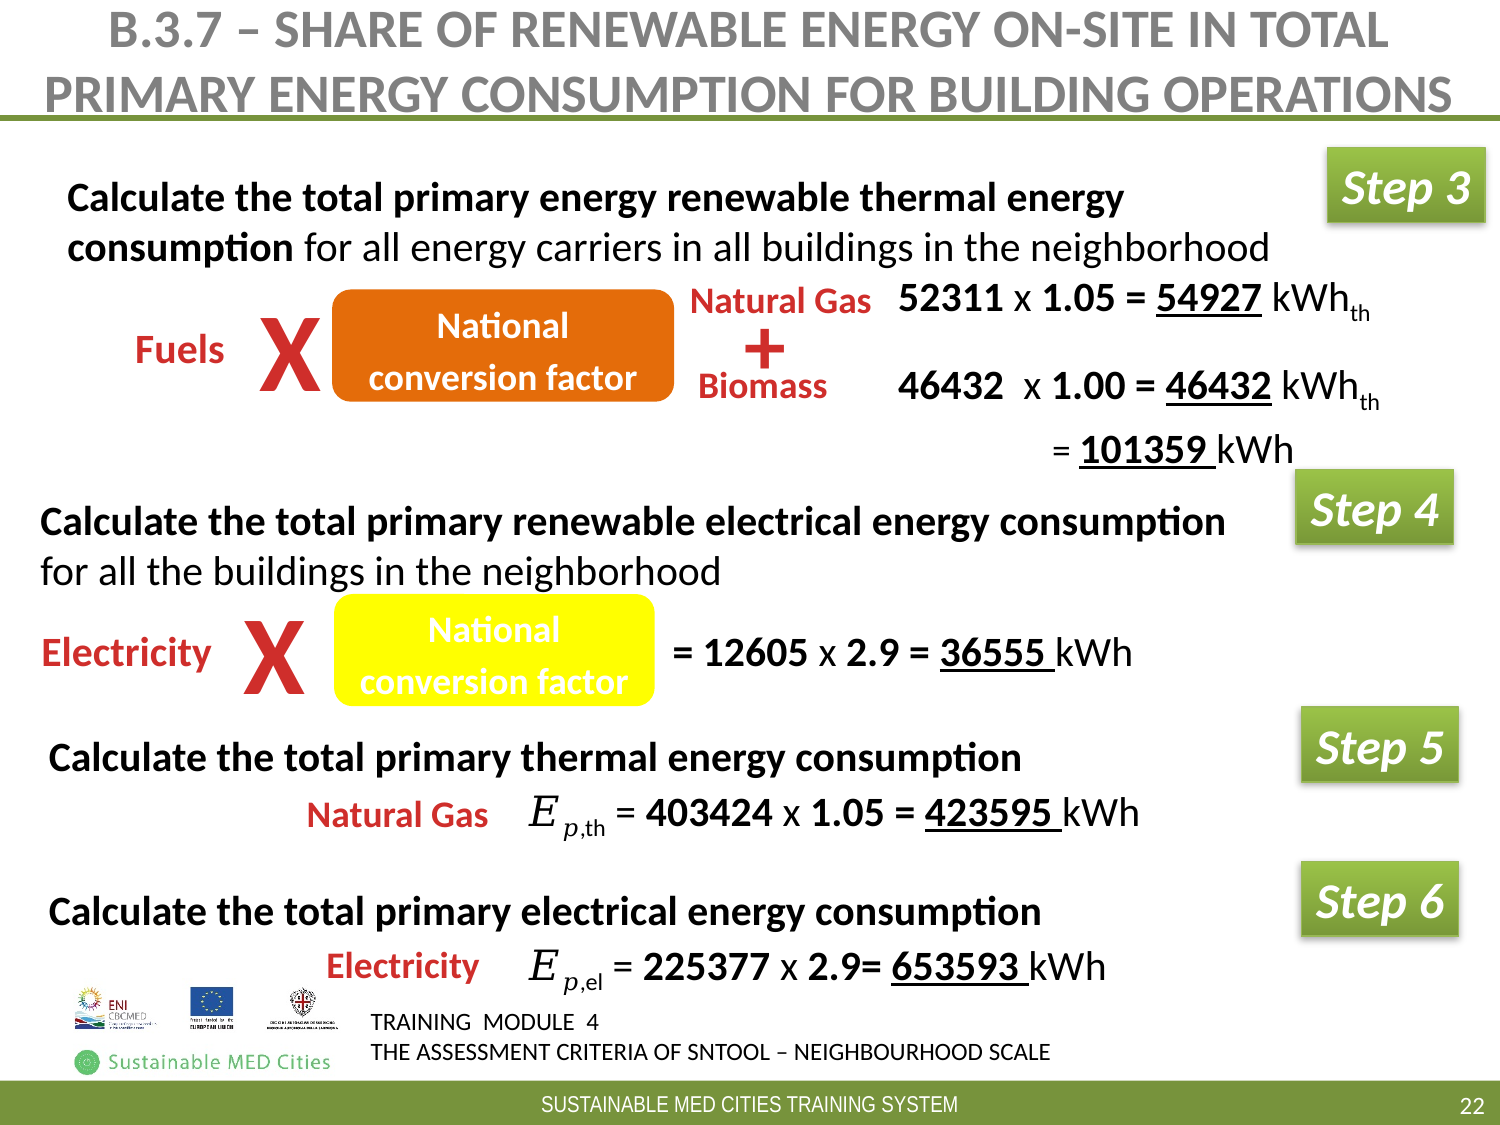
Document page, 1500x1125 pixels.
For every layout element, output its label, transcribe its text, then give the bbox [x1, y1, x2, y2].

text_box Biomass [679, 353, 843, 414]
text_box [119, 271, 675, 424]
text_box Calculate the total primary renewable electrical energy consumption for all the buildings in the neighborhood [25, 486, 1296, 701]
text_box 𝐸𝑝,th = 403424 x 1.05 = 423595 kWh [510, 776, 1196, 849]
text_box 46432 x 1.00 = 46432 kWhth [883, 350, 1500, 423]
text_box 𝐸𝑝,el = 225377 x 2.9= 653593 kWh [510, 931, 1196, 1003]
text_box Natural Gas [675, 269, 887, 329]
text_box Step 3 [1327, 147, 1486, 223]
text_box Step 4 [1295, 469, 1454, 545]
title B.3.7 – SHARE OF RENEWABLE ENERGY ON-SITE IN TOTAL PRIMARY ENERGY CONSUMPTION FOR BUILDING OPERATIONS [0, 0, 1500, 117]
picture [62, 978, 356, 1080]
text_box 52311 x 1.05 = 54927 kWhth [883, 262, 1500, 334]
text_box Step 6 [1301, 861, 1459, 937]
text_box Natural Gas [291, 782, 504, 843]
text_box Step 5 [1301, 706, 1459, 783]
text_box Calculate the total primary energy renewable thermal energy consumption for all energy carriers in all buildings in the neighborhood [52, 161, 1338, 377]
text_box Calculate the total primary thermal energy consumption [34, 722, 1332, 787]
slide_number 22 [1399, 1074, 1500, 1125]
text_box Electricity [311, 933, 495, 994]
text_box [25, 574, 655, 727]
text_box + [729, 285, 796, 400]
text_box Calculate the total primary electrical energy consumption [34, 876, 1332, 942]
